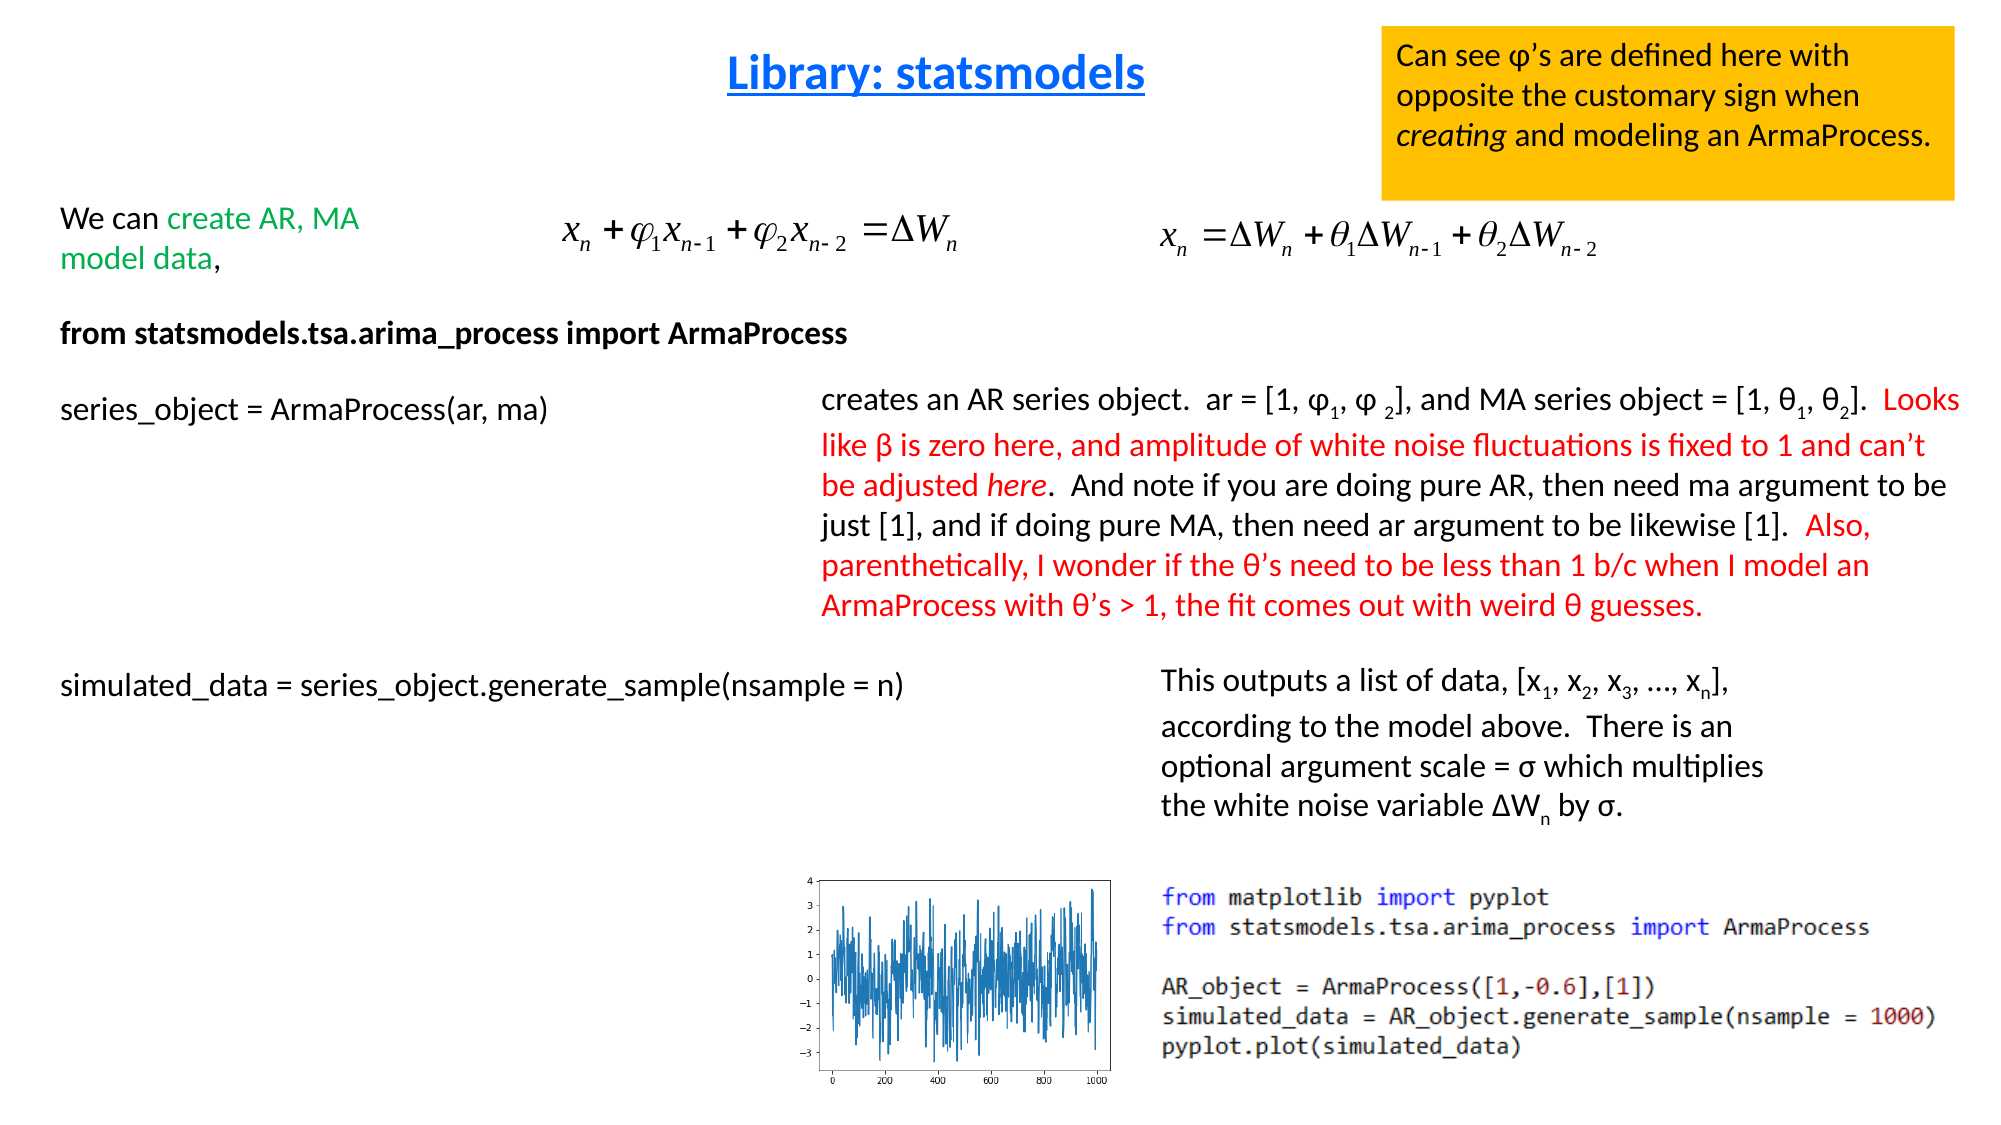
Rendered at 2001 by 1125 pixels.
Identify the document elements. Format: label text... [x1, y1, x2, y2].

picture [1156, 874, 1942, 1069]
text_box creates an AR series object. ar = [1, φ1, φ 2], and MA series object = [1, θ1, θ2]. Looks like β is zero here, and amplitude of white noise fluctuations is fixed to 1 and can’t be adjusted here. And note if you are doing pure AR, then need ma argument to be just [1], and if doing pure MA, then need ar argument to be likewise [1]. Also, parenthetically, I wonder if the θ’s need to be less than 1 b/c when I model an ArmaProcess with θ’s > 1, the fit comes out with weird θ guesses. [806, 370, 1984, 630]
text_box from statsmodels.tsa.arima_process import ArmaProcess [45, 303, 881, 359]
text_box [1153, 208, 1605, 265]
picture [793, 871, 1115, 1091]
text_box We can create AR, MA model data, [45, 188, 445, 284]
text_box simulated_data = series_object.generate_sample(nsample = n) [45, 655, 938, 711]
text_box This outputs a list of data, [x1, x2, x3, …, xn], according to the model above. There is an optional argument scale = σ which multiplies the white noise variable ΔWn by σ. [1146, 651, 1797, 837]
text_box Can see φ’s are defined here with opposite the customary sign when creating and modeling an ArmaProcess. [1381, 26, 1955, 201]
text_box series_object = ArmaProcess(ar, ma) [45, 380, 578, 435]
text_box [554, 202, 966, 262]
text_box Library: statsmodels [712, 32, 1161, 108]
